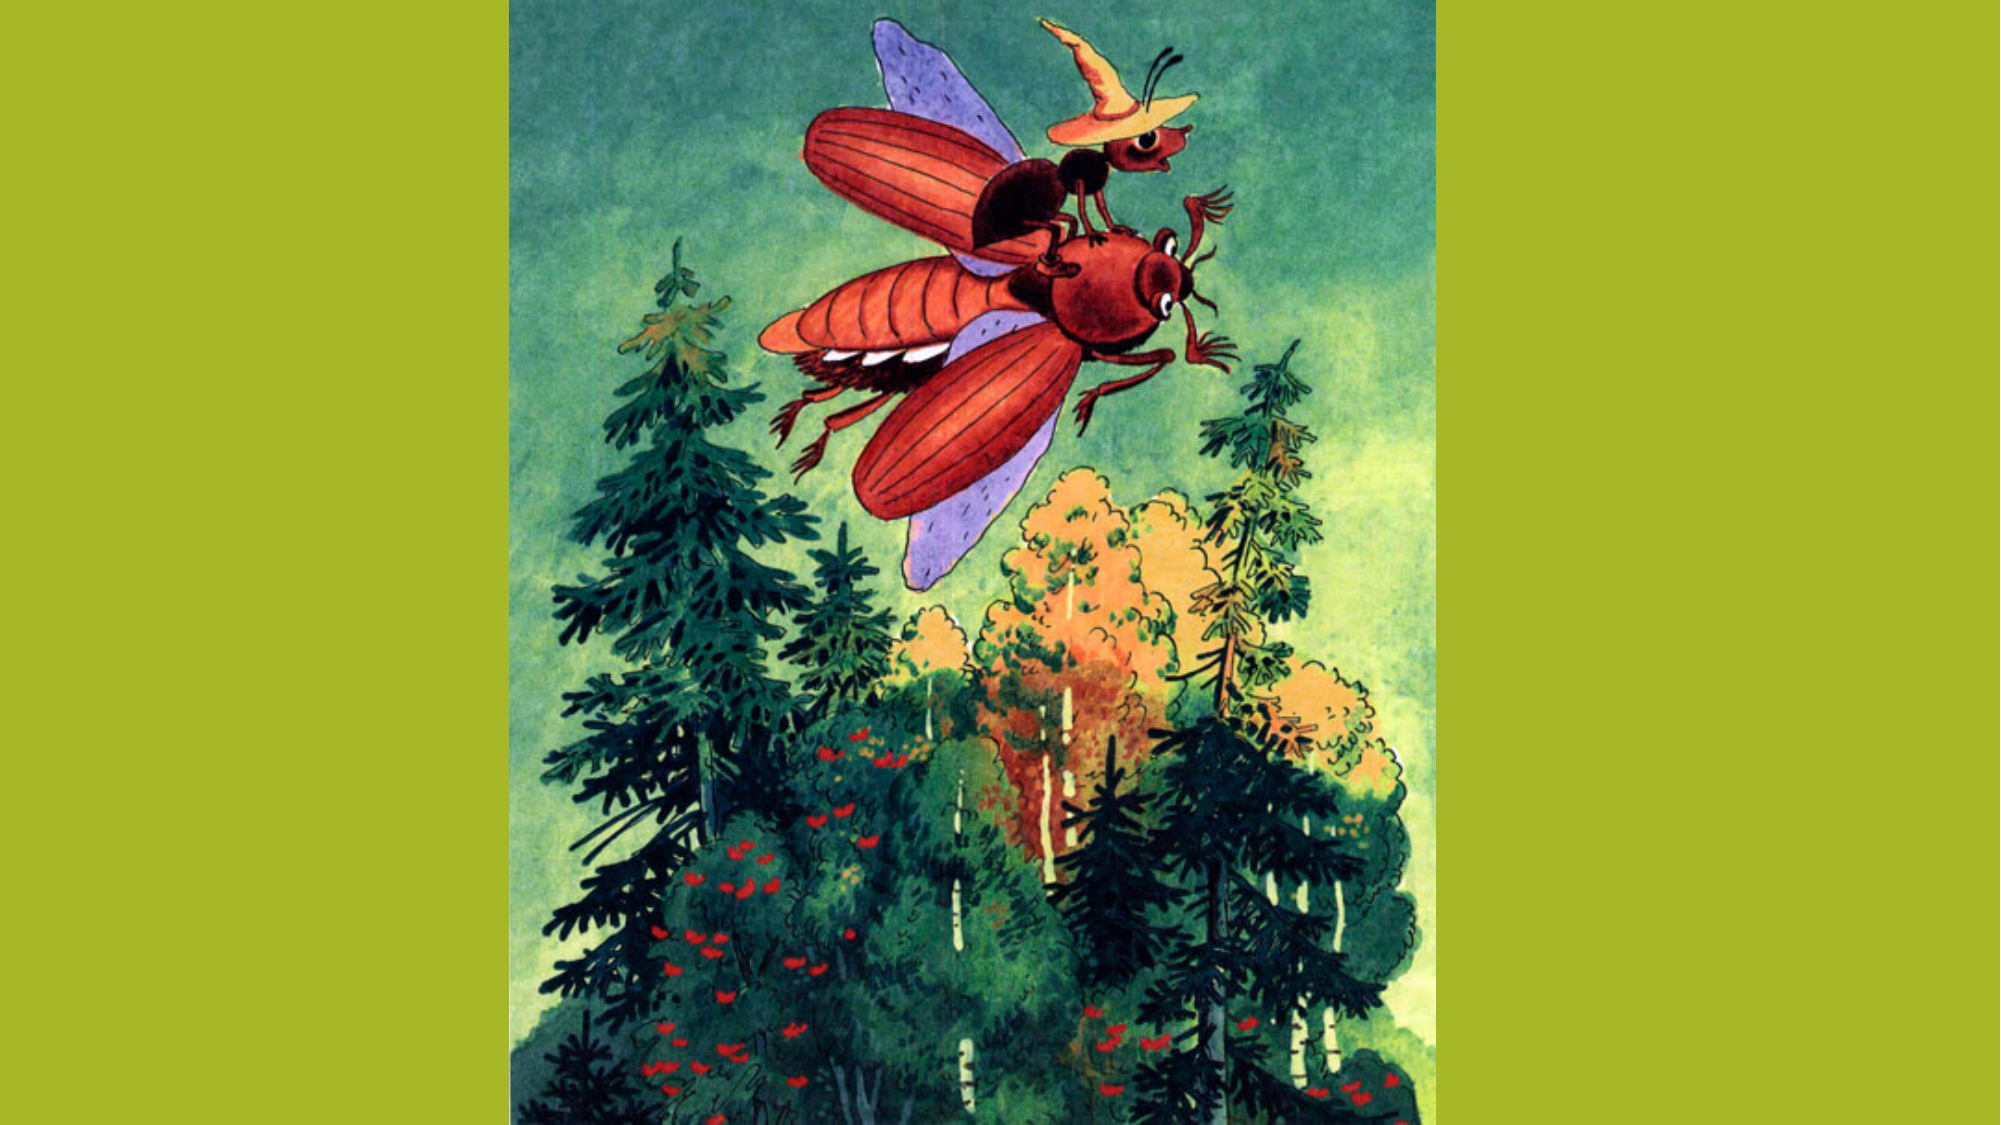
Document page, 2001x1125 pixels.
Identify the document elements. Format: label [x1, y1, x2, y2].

picture [508, 0, 1437, 1125]
